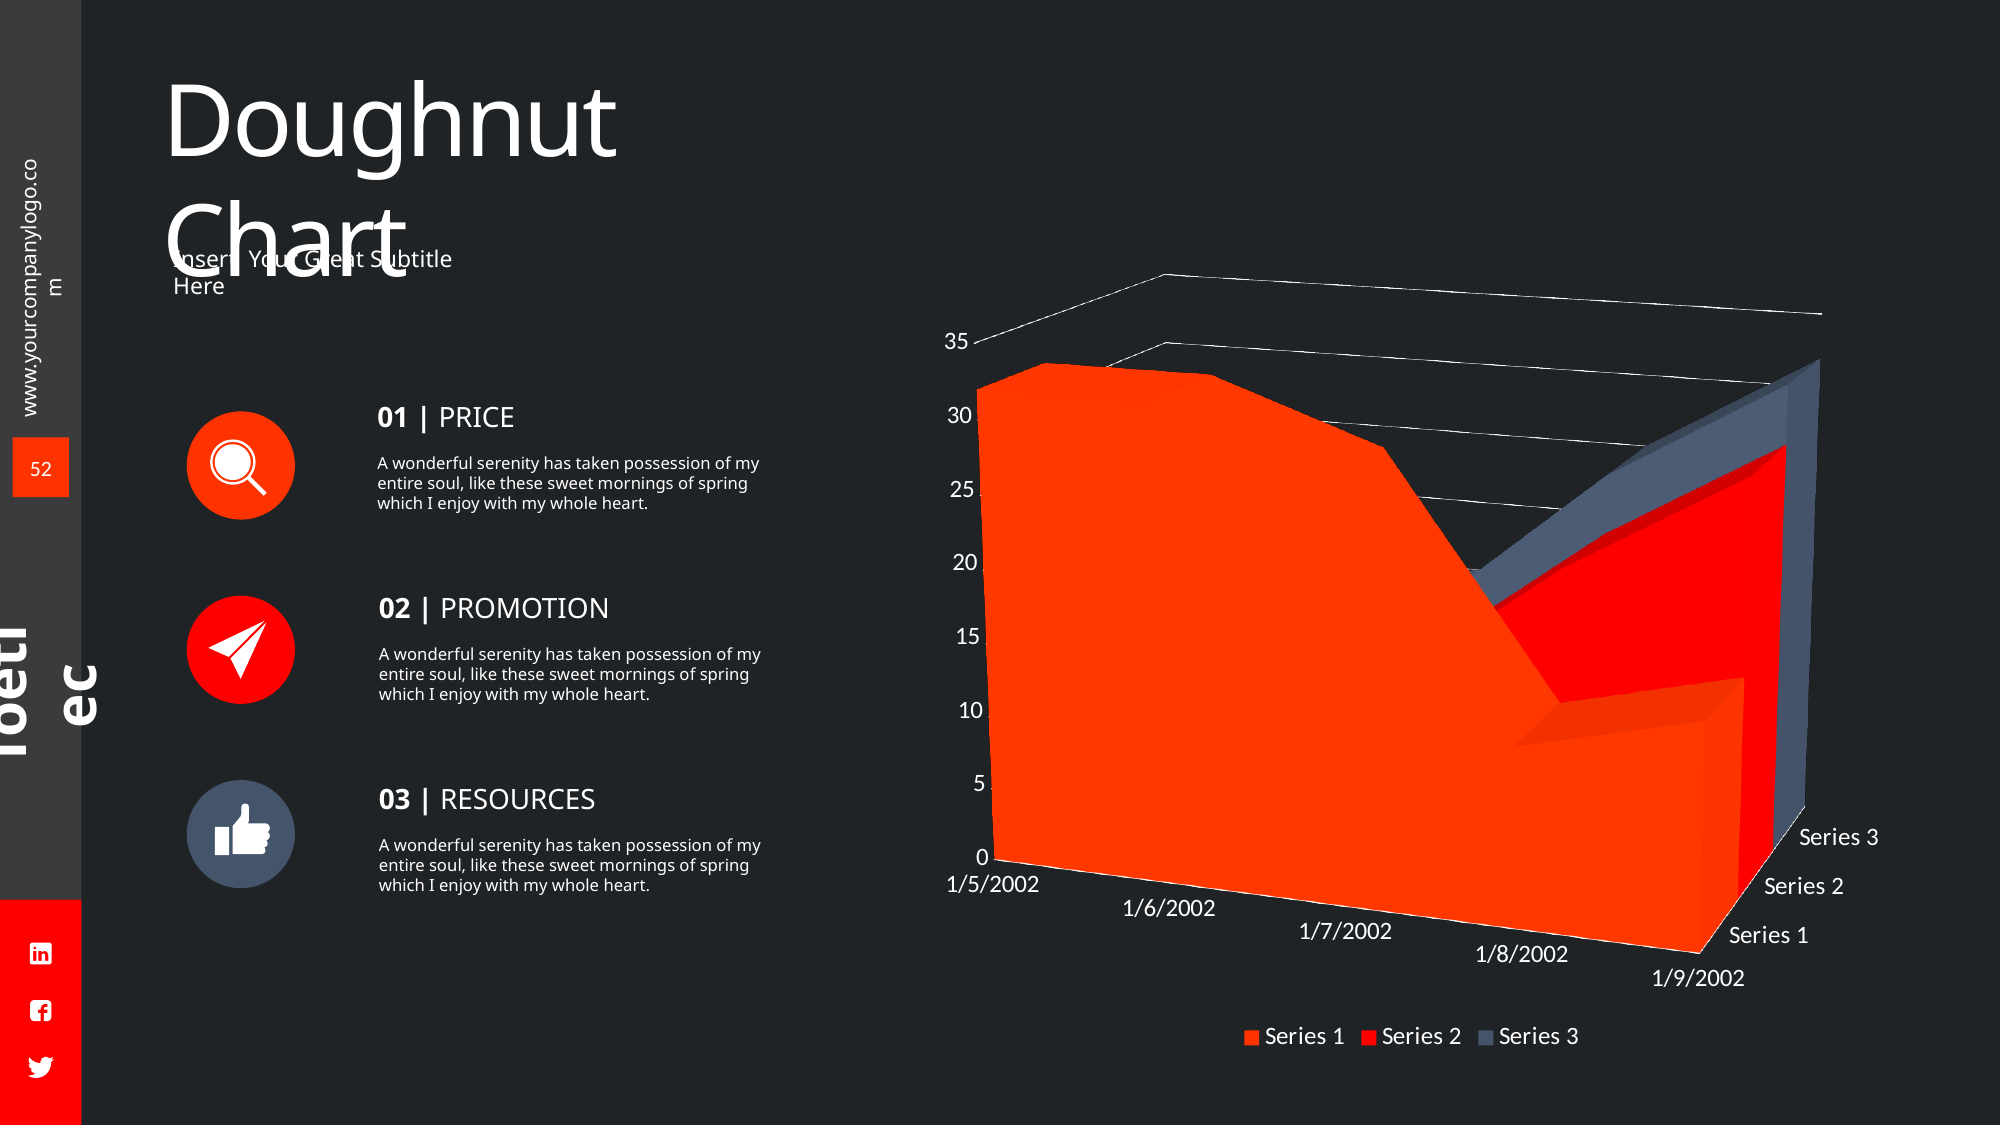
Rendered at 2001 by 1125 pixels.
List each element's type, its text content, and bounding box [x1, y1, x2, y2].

text_box [185, 778, 296, 890]
text_box Doughnut Chart [147, 116, 677, 236]
text_box 02 | PROMOTION A wonderful serenity has taken possession of my entire soul, like these sweet mornings of spring which I enjoy with my whole heart. [364, 583, 779, 712]
chart [902, 258, 1921, 1057]
text_box [185, 410, 296, 521]
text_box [214, 803, 270, 856]
text_box [185, 594, 296, 705]
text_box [208, 620, 267, 679]
text_box Insert Your Great Subtitle Here [158, 237, 512, 307]
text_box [210, 439, 267, 496]
text_box 03 | RESOURCES A wonderful serenity has taken possession of my entire soul, like these sweet mornings of spring which I enjoy with my whole heart. [364, 774, 779, 903]
slide_number 52 [12, 437, 69, 498]
text_box 01 | PRICE A wonderful serenity has taken possession of my entire soul, like these sweet mornings of spring which I enjoy with my whole heart. [362, 392, 777, 521]
